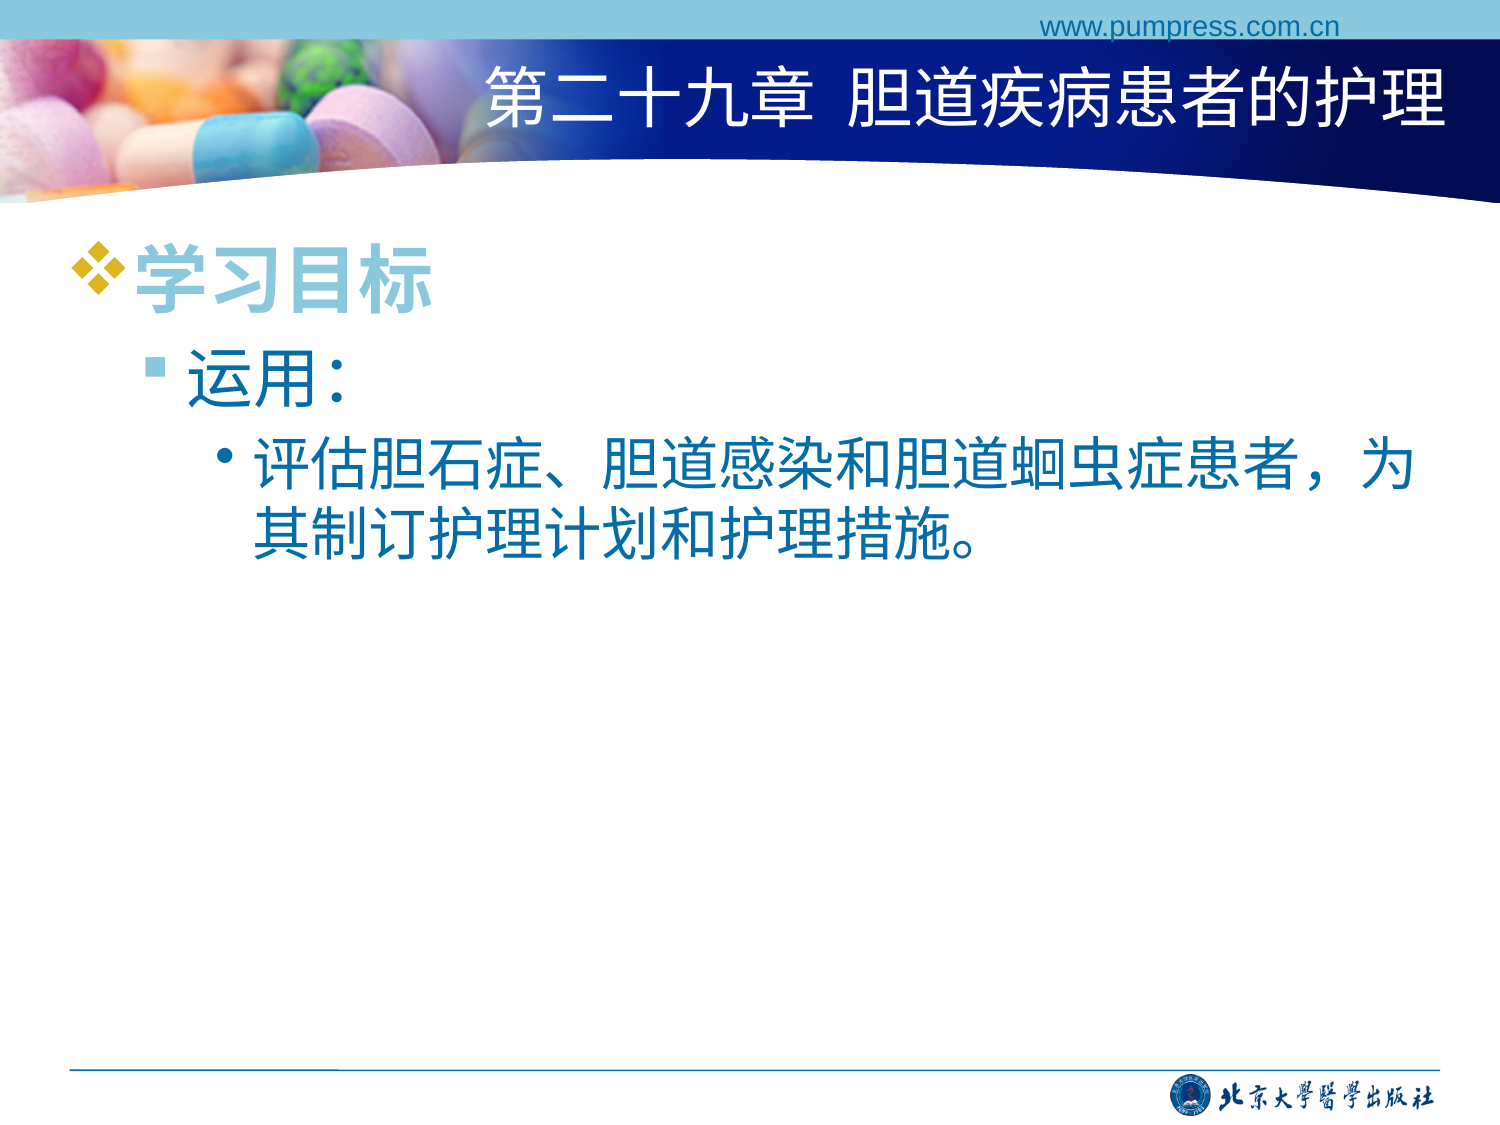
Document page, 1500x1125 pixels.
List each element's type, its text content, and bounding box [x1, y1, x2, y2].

list 学习目标 运用： 评估胆石症、胆道感染和胆道蛔虫症患者，为其制订护理计划和护理措施。 [49, 224, 1463, 1026]
slide_number www.pumpress.com.cn [1025, 0, 1463, 38]
title 第二十九章 胆道疾病患者的护理 [137, 49, 1463, 143]
picture [0, 40, 1500, 203]
picture [1170, 1074, 1436, 1118]
